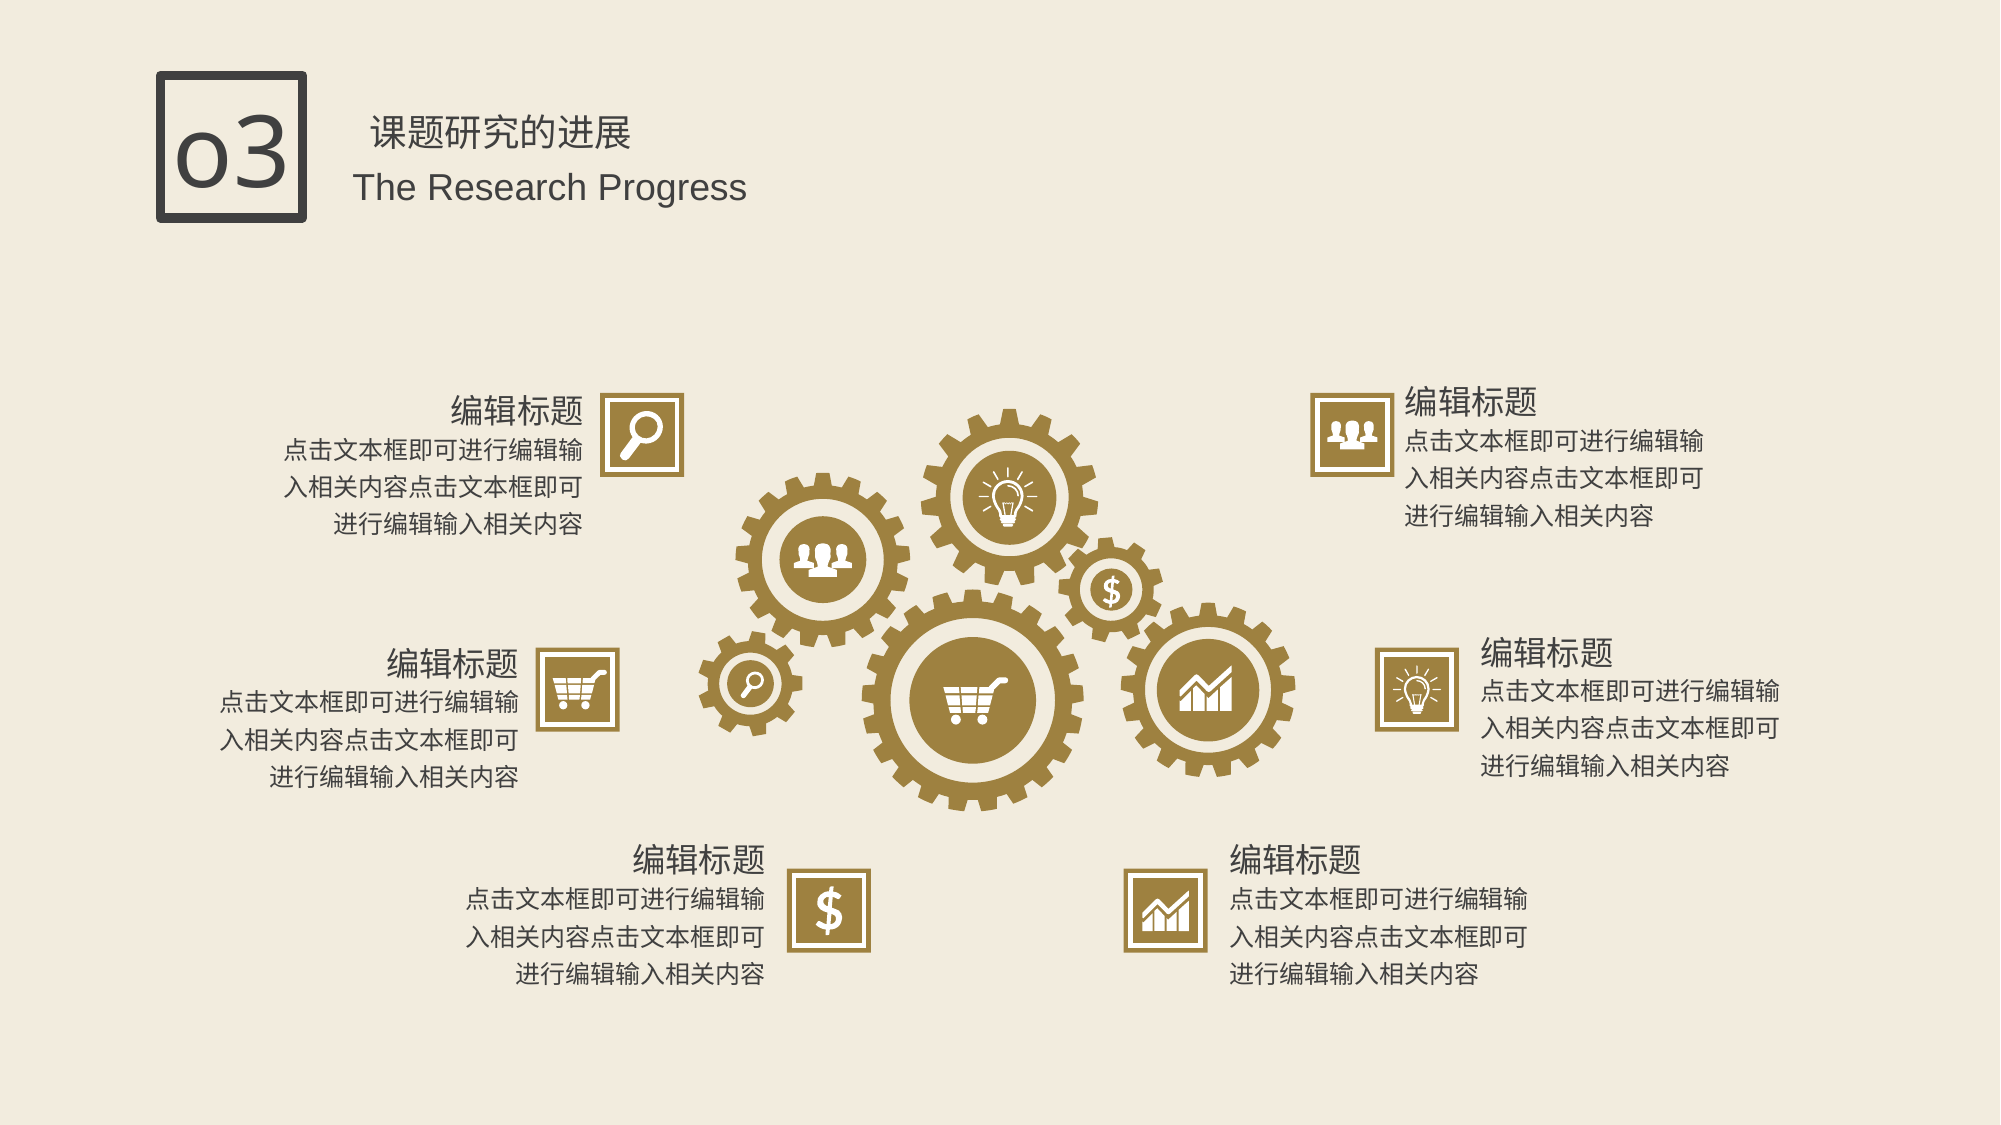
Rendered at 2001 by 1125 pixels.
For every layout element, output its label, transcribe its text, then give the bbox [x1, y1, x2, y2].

text_box 课题研究的进展 [354, 56, 647, 155]
text_box The Research Progress [138, 155, 962, 216]
text_box o3 [143, 79, 320, 155]
text_box [160, 75, 303, 79]
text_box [195, 373, 1807, 998]
